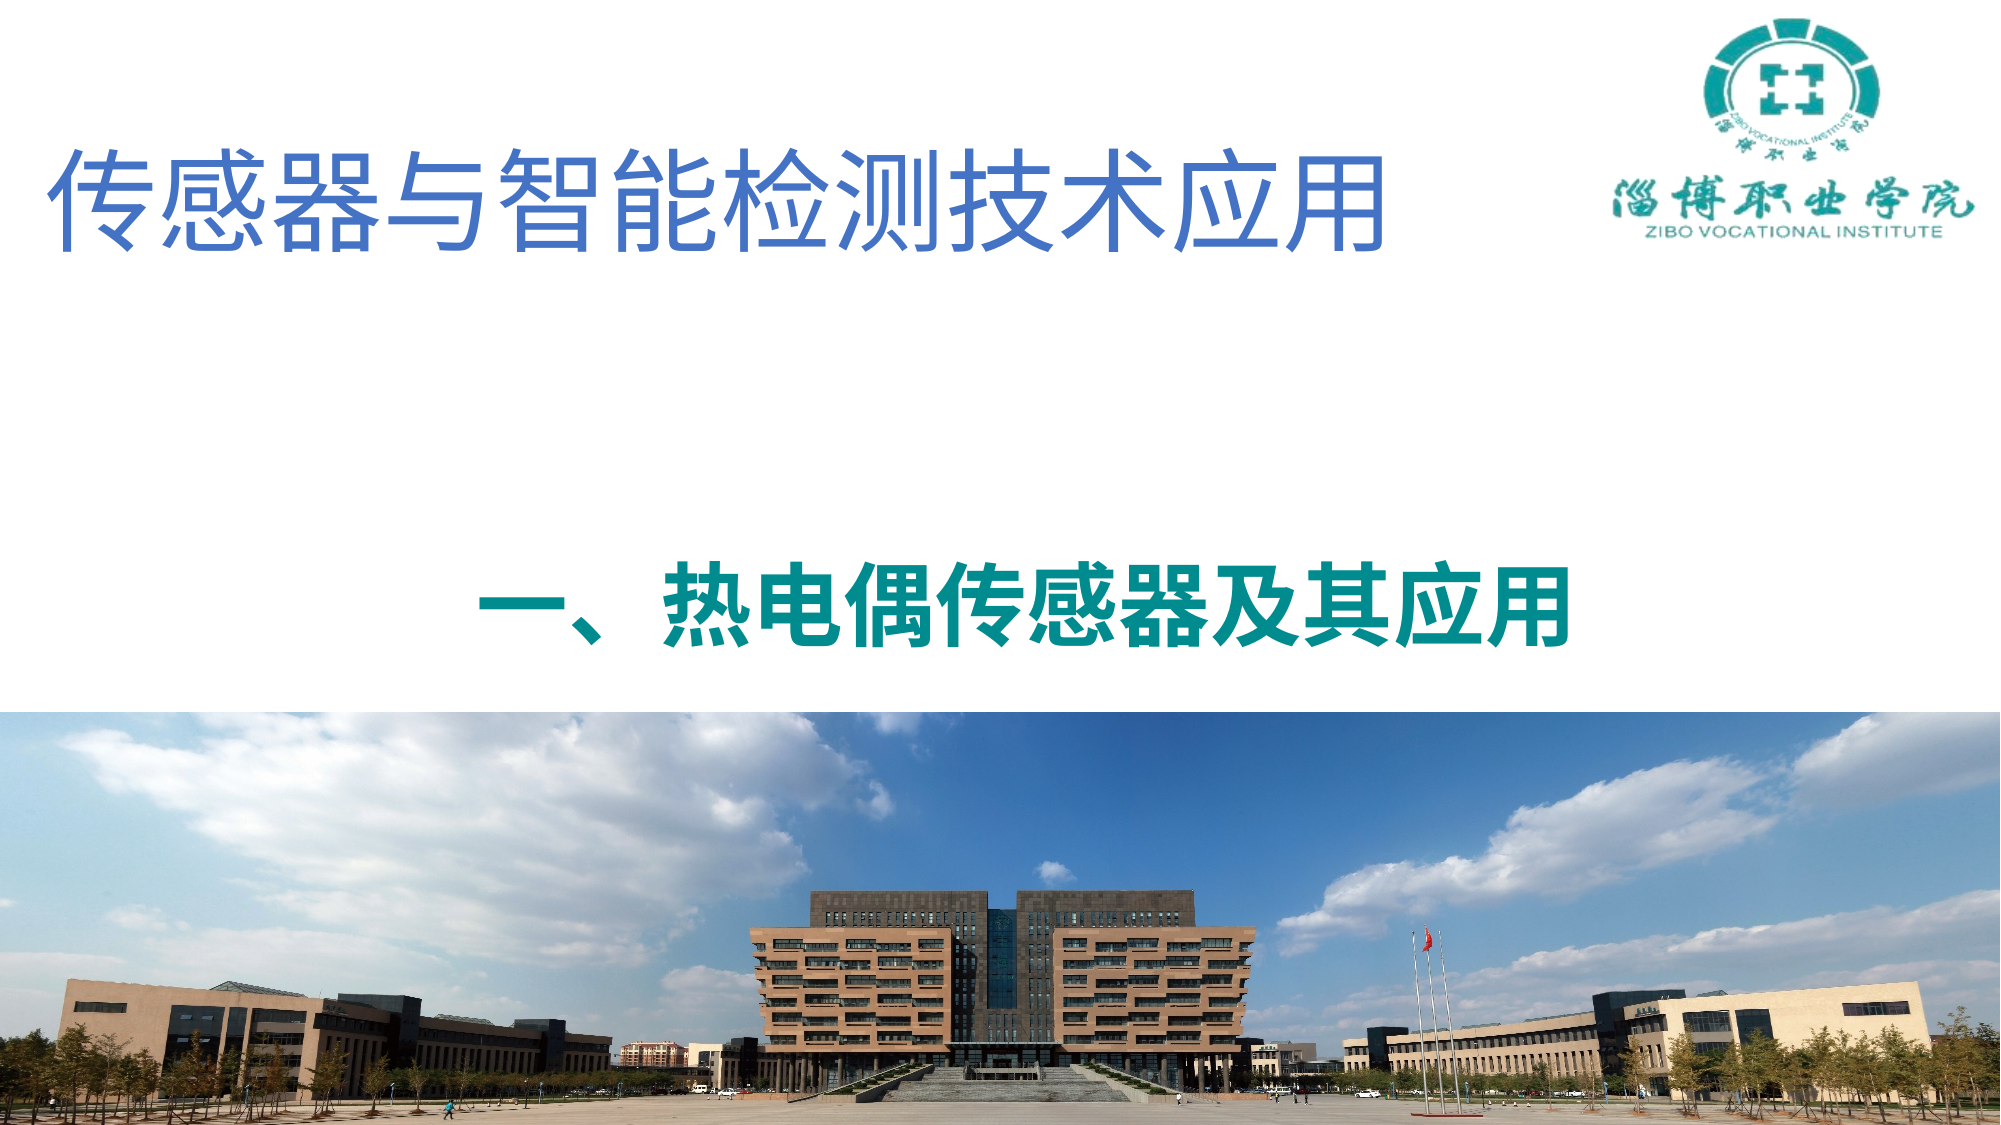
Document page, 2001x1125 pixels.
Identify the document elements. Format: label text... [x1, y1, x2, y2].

picture [1581, 4, 2000, 253]
text_box 传感器与智能检测技术应用 [30, 123, 1411, 274]
picture [0, 712, 2000, 1125]
text_box 一、热电偶传感器及其应用 [461, 540, 1725, 666]
